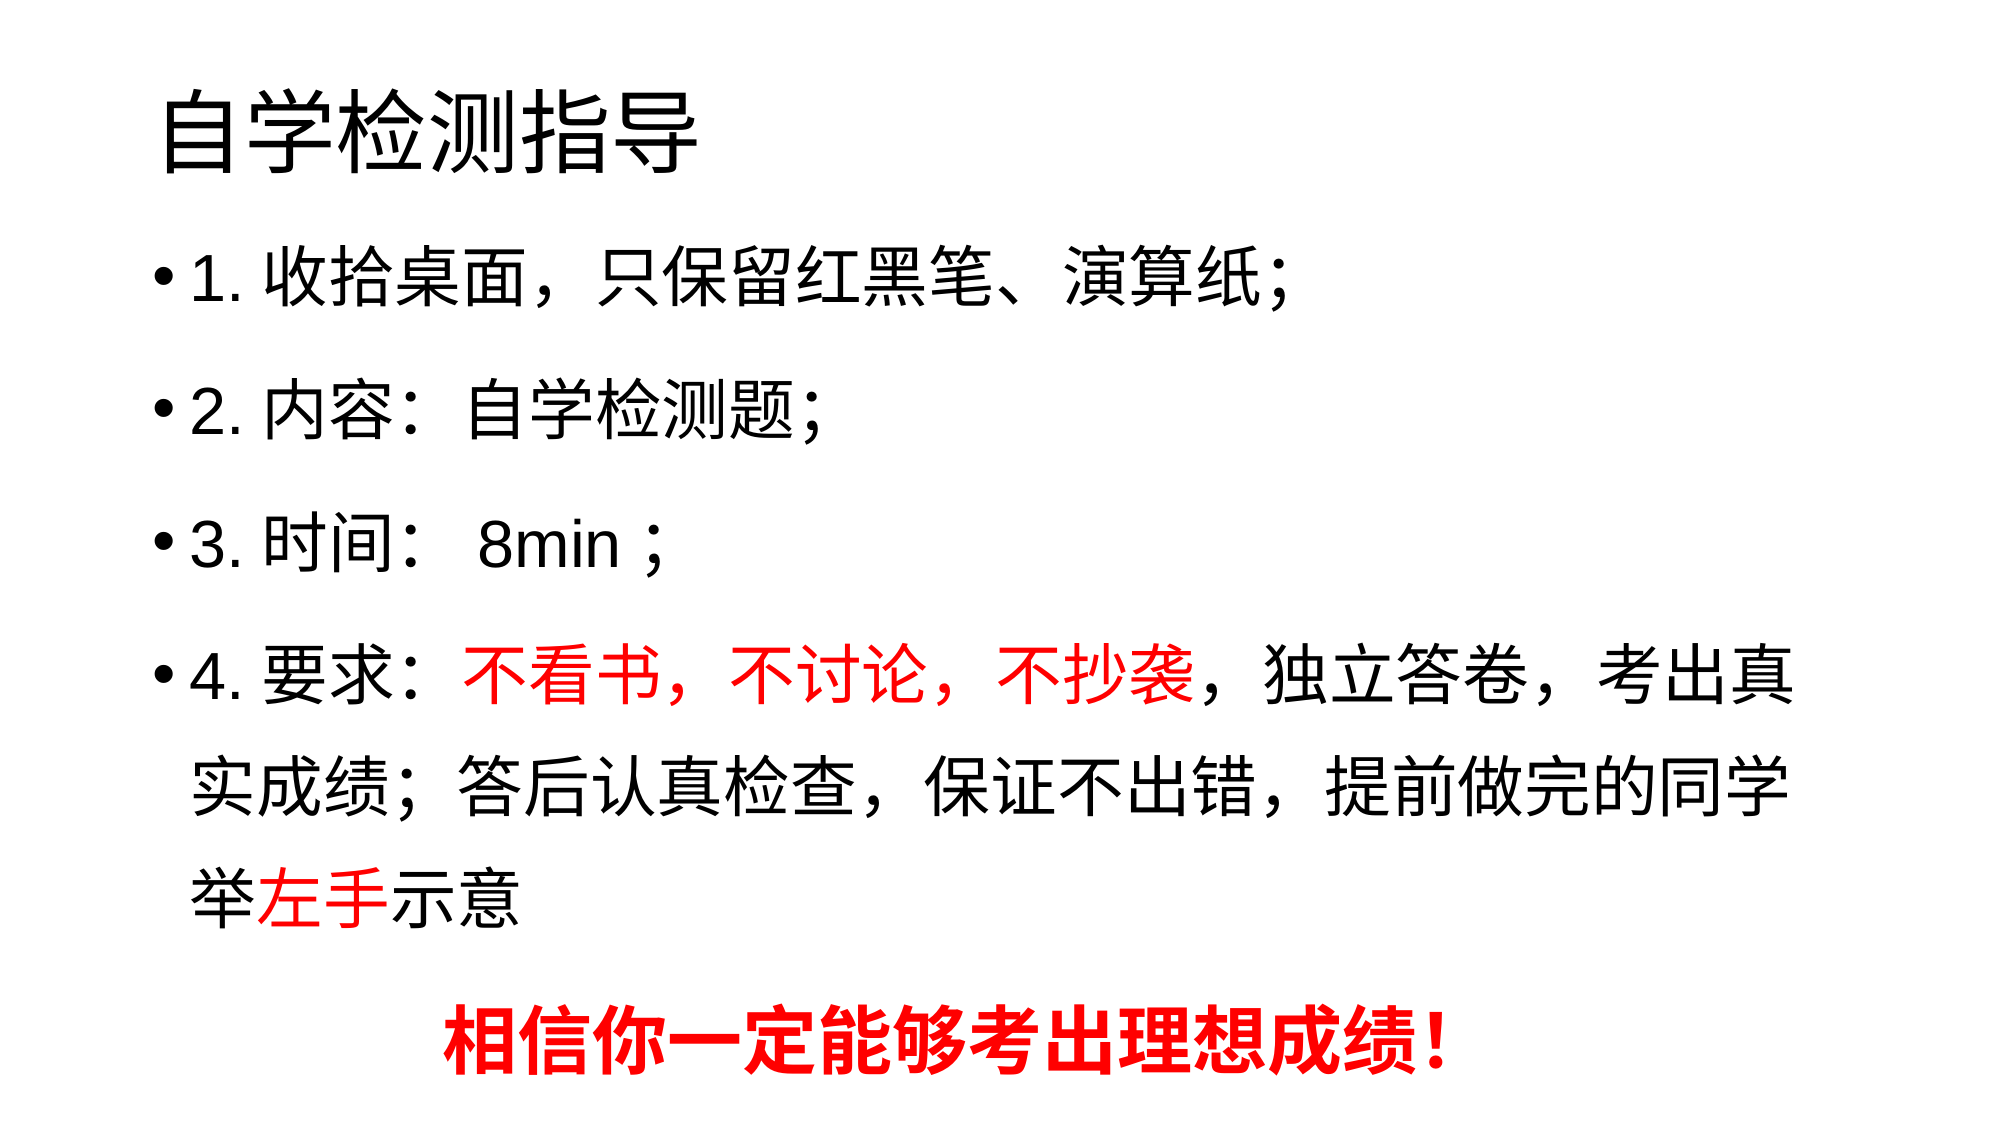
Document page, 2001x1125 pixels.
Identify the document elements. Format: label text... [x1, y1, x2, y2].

list 1.收拾桌面，只保留红黑笔、演算纸； 2.内容：自学检测题； 3.时间：8min； 4.要求：不看书，不讨论，不抄袭，独立答卷，考出真实成绩；答后认真检查，保证不出错，提前做完的同学举左手示意 相信你一定能够考出理想成绩！ [137, 195, 1863, 930]
title 自学检测指导 [137, 27, 1863, 195]
